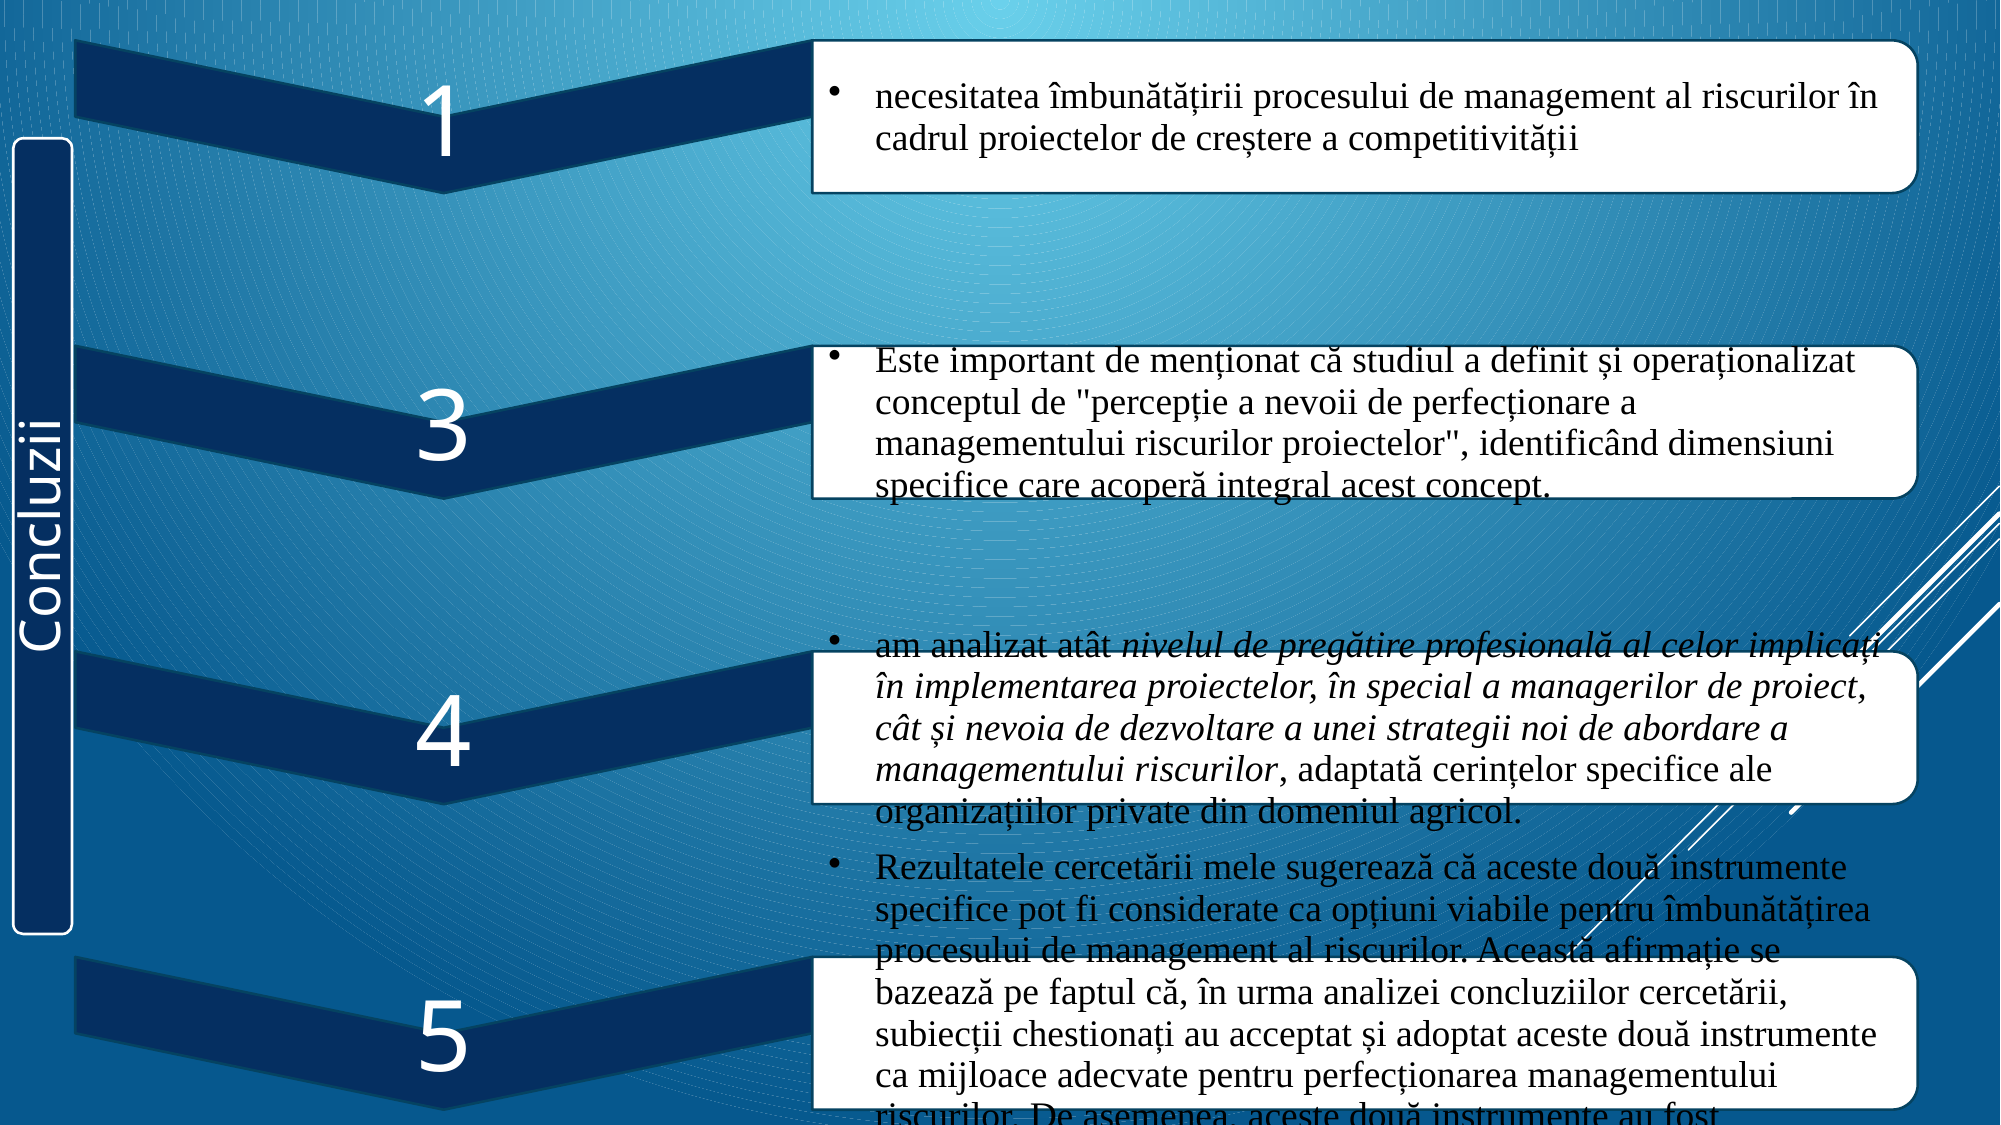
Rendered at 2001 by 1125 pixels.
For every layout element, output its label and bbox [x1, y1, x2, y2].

text_box [75, 40, 1918, 1110]
text_box [0, 506, 441, 566]
